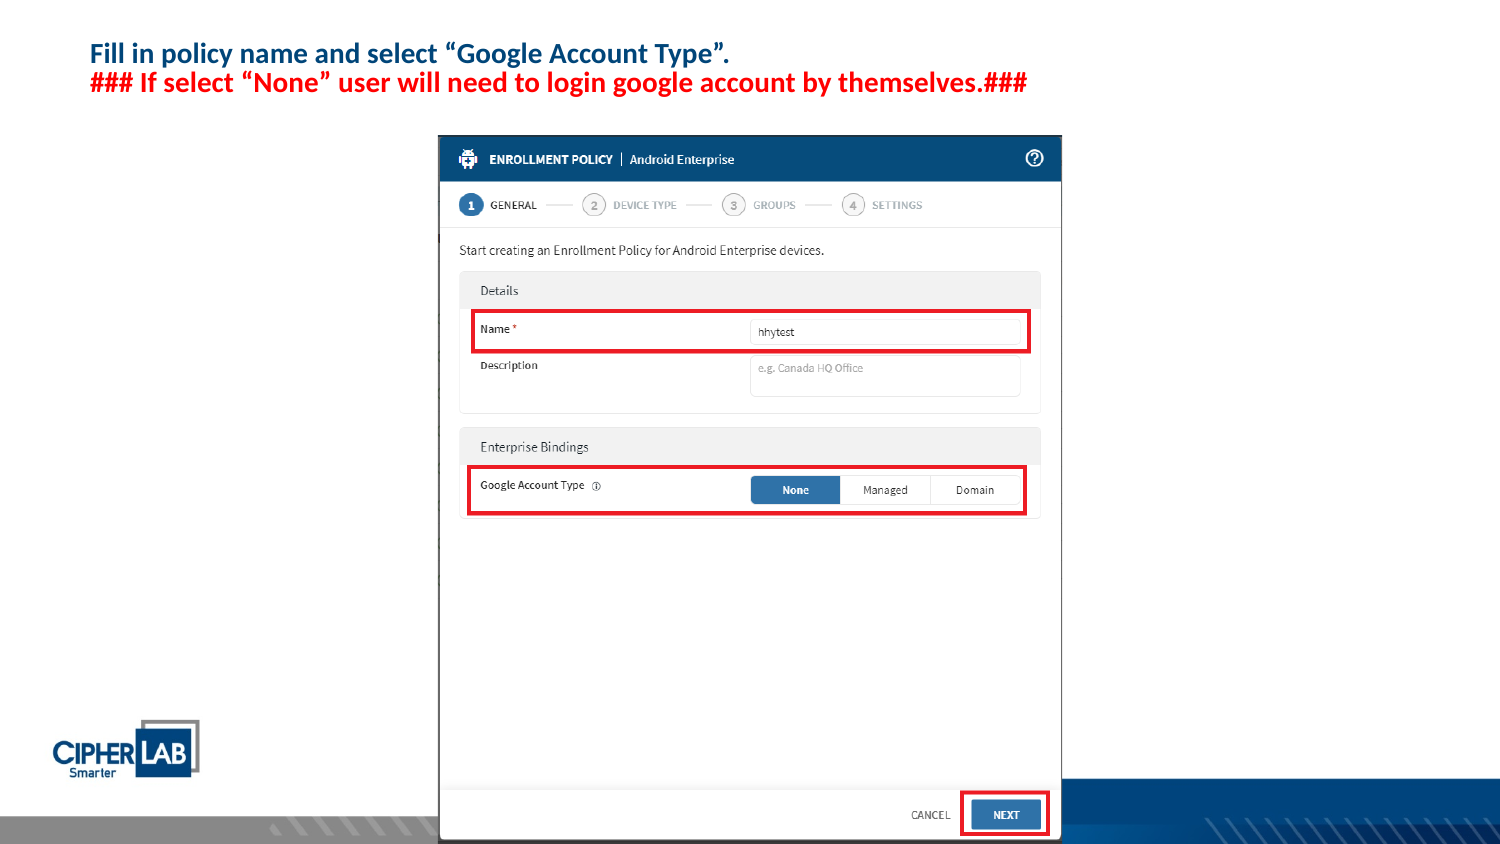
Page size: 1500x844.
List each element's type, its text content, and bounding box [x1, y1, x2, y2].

picture [0, 0, 1500, 844]
title Fill in policy name and select “Google Account Type”. ### If select “None” user will need to login google account by themselves.### [75, 33, 1447, 175]
